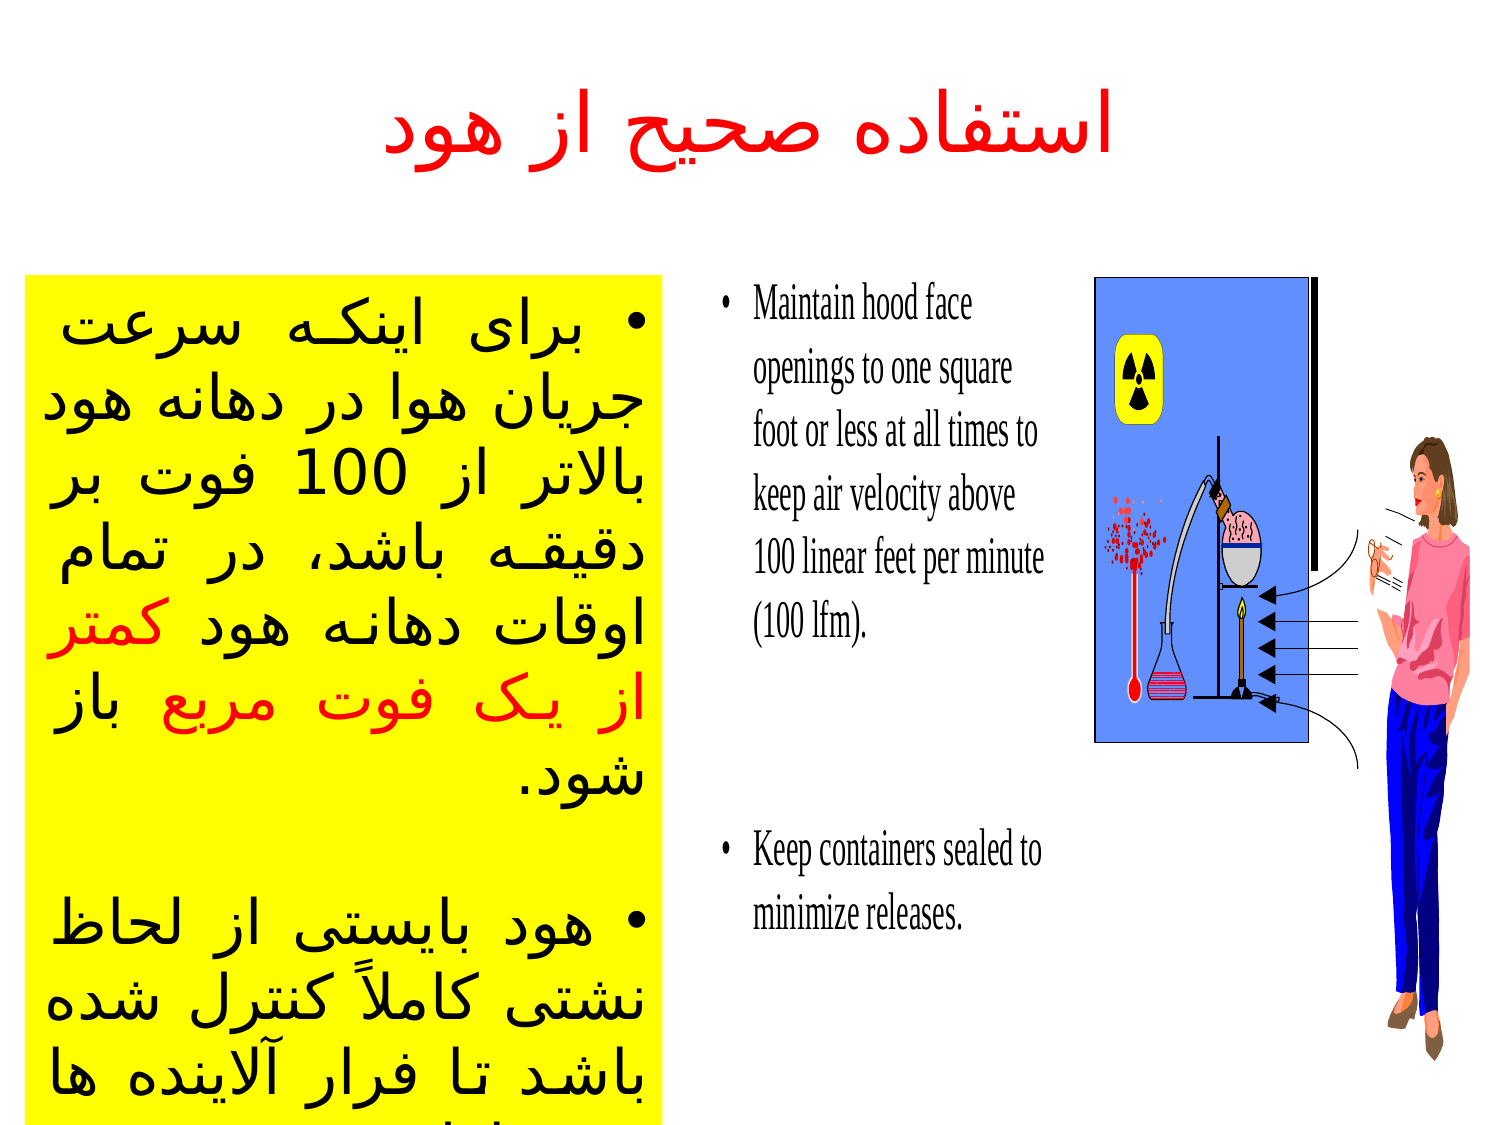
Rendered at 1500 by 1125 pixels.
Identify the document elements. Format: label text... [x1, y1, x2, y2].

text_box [712, 263, 1470, 1125]
text_box برای اینکه سرعت جریان هوا در دهانه هود بالاتر از 100 فوت بر دقیقه باشد، در تمام اوقات دهانه هود کمتر از یک فوت مربع باز شود. هود بایستی از لحاظ نشتی کاملاً کنترل شده باشد تا فرار آلاینده ها به حداقل برسد. [24, 274, 663, 1125]
text_box استفاده صحیح از هود [112, 24, 1388, 213]
